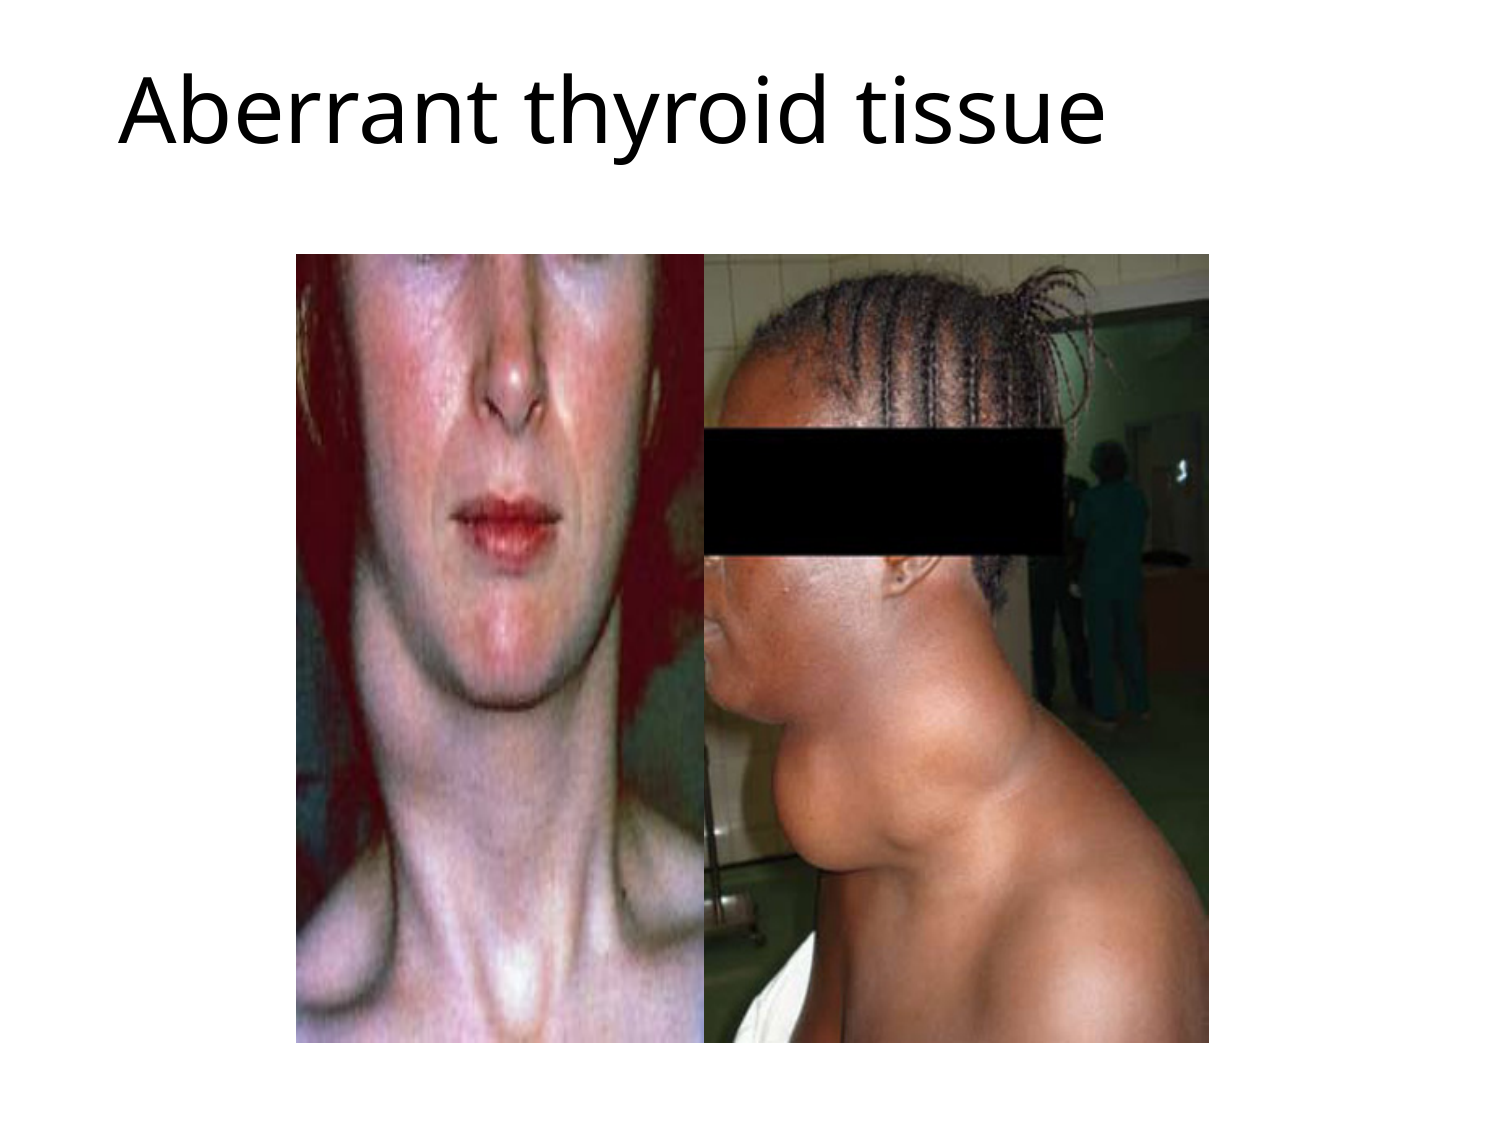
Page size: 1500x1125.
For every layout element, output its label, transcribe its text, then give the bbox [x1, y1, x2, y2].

title Aberrant thyroid tissue [103, 59, 1397, 278]
picture [296, 254, 1209, 1043]
